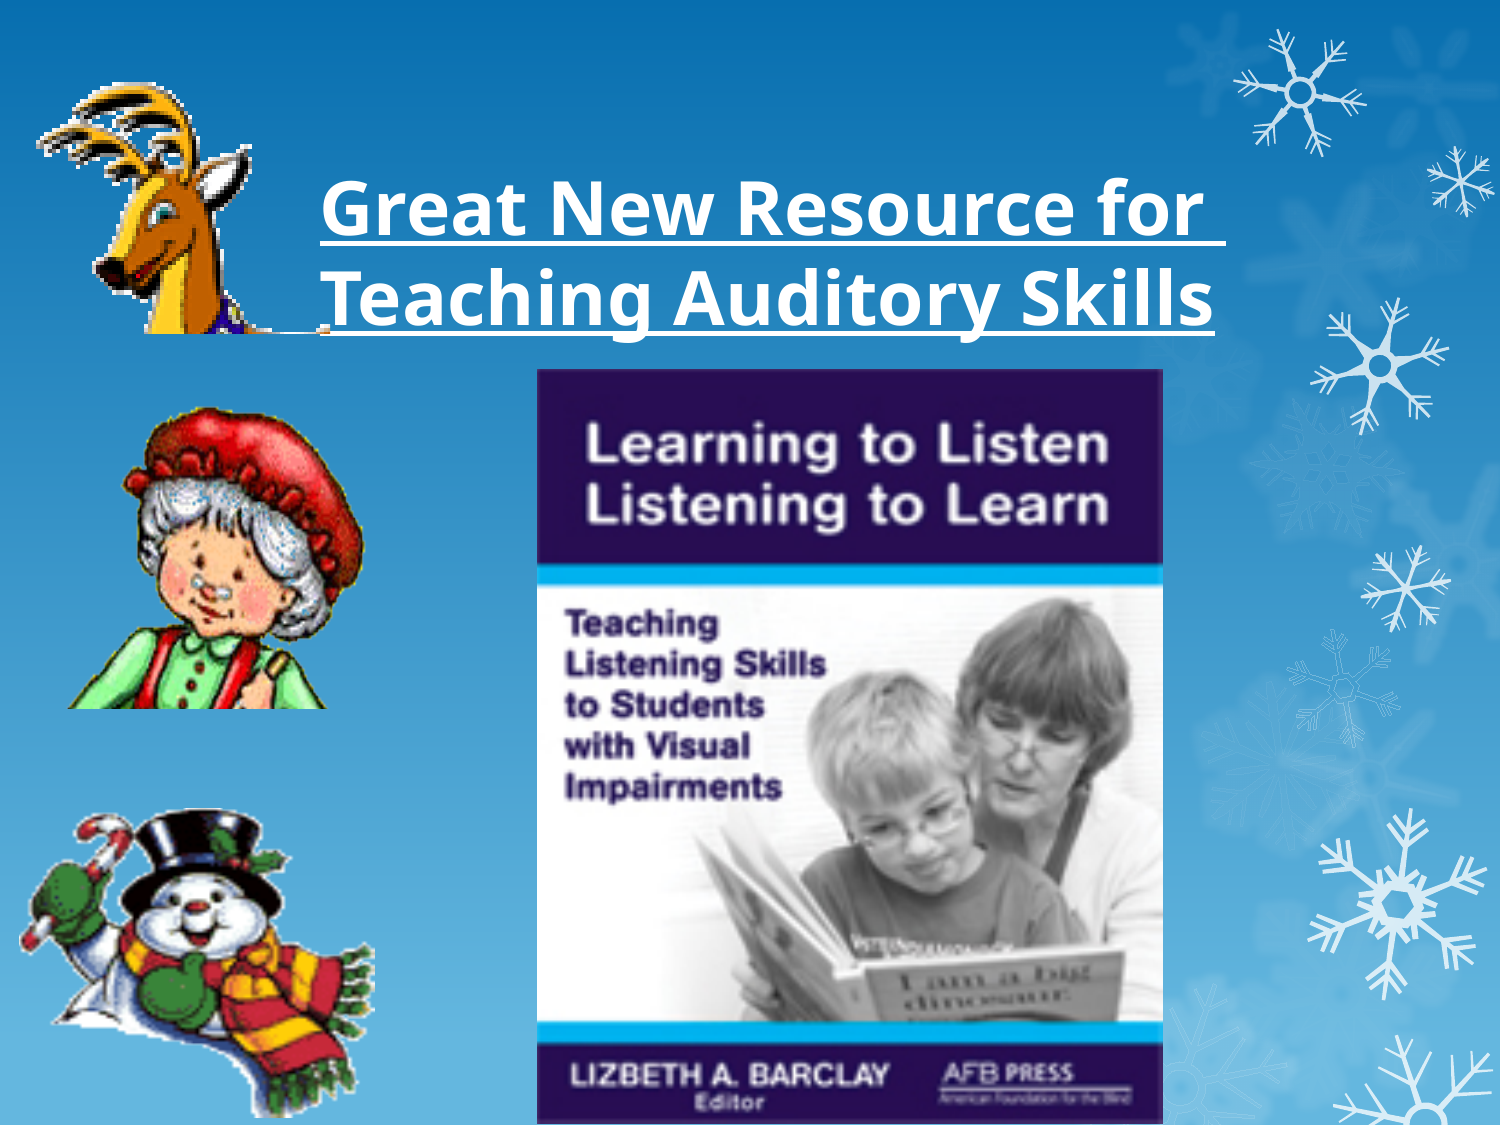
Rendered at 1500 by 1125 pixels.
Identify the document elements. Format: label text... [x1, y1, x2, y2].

title Great New Resource for Teaching Auditory Skills [304, 112, 1413, 348]
picture [19, 807, 376, 1118]
picture [24, 74, 331, 334]
picture [0, 399, 376, 710]
picture [536, 369, 1163, 1124]
